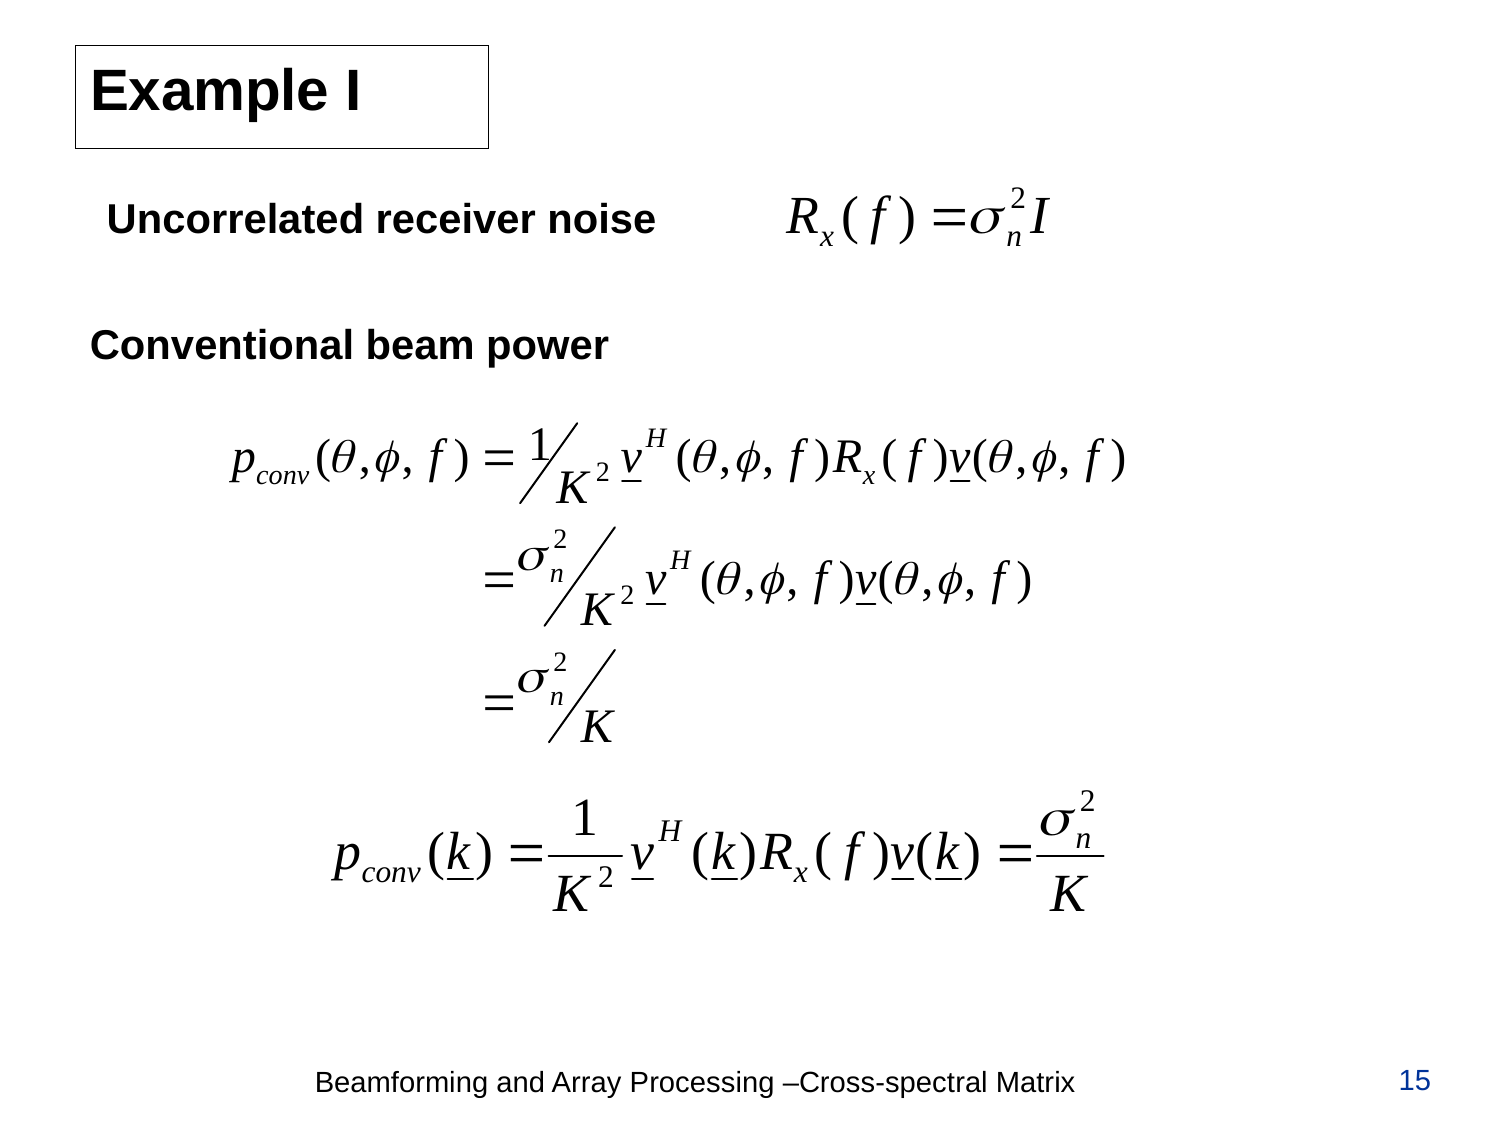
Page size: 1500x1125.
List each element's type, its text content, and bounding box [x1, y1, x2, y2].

text_box Conventional beam power [74, 300, 796, 382]
slide_number 15 [1207, 1055, 1447, 1102]
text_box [776, 174, 1065, 261]
text_box Uncorrelated receiver noise [91, 174, 717, 257]
title Example I [75, 45, 489, 149]
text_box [319, 774, 1115, 924]
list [218, 413, 1135, 752]
